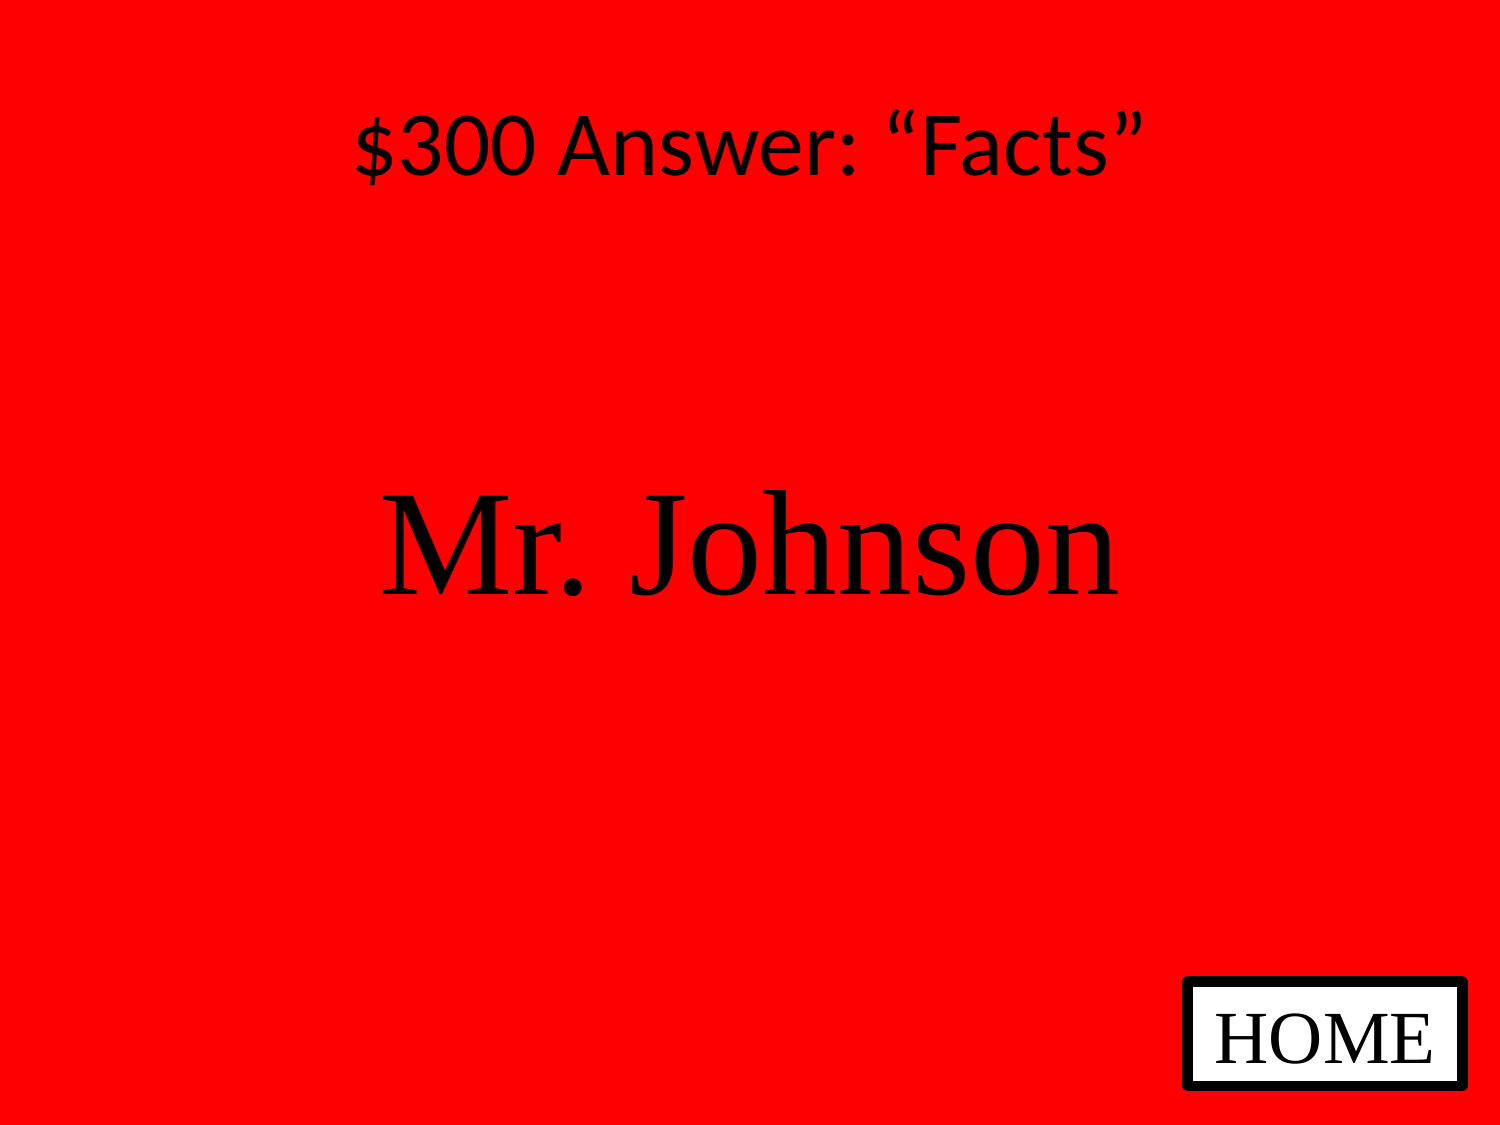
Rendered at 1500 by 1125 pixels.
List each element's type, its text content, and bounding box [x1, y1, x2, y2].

text_box Mr. Johnson [87, 437, 1413, 633]
title $300 Answer: “Facts” [75, 45, 1425, 233]
text_box HOME [1187, 981, 1463, 1087]
